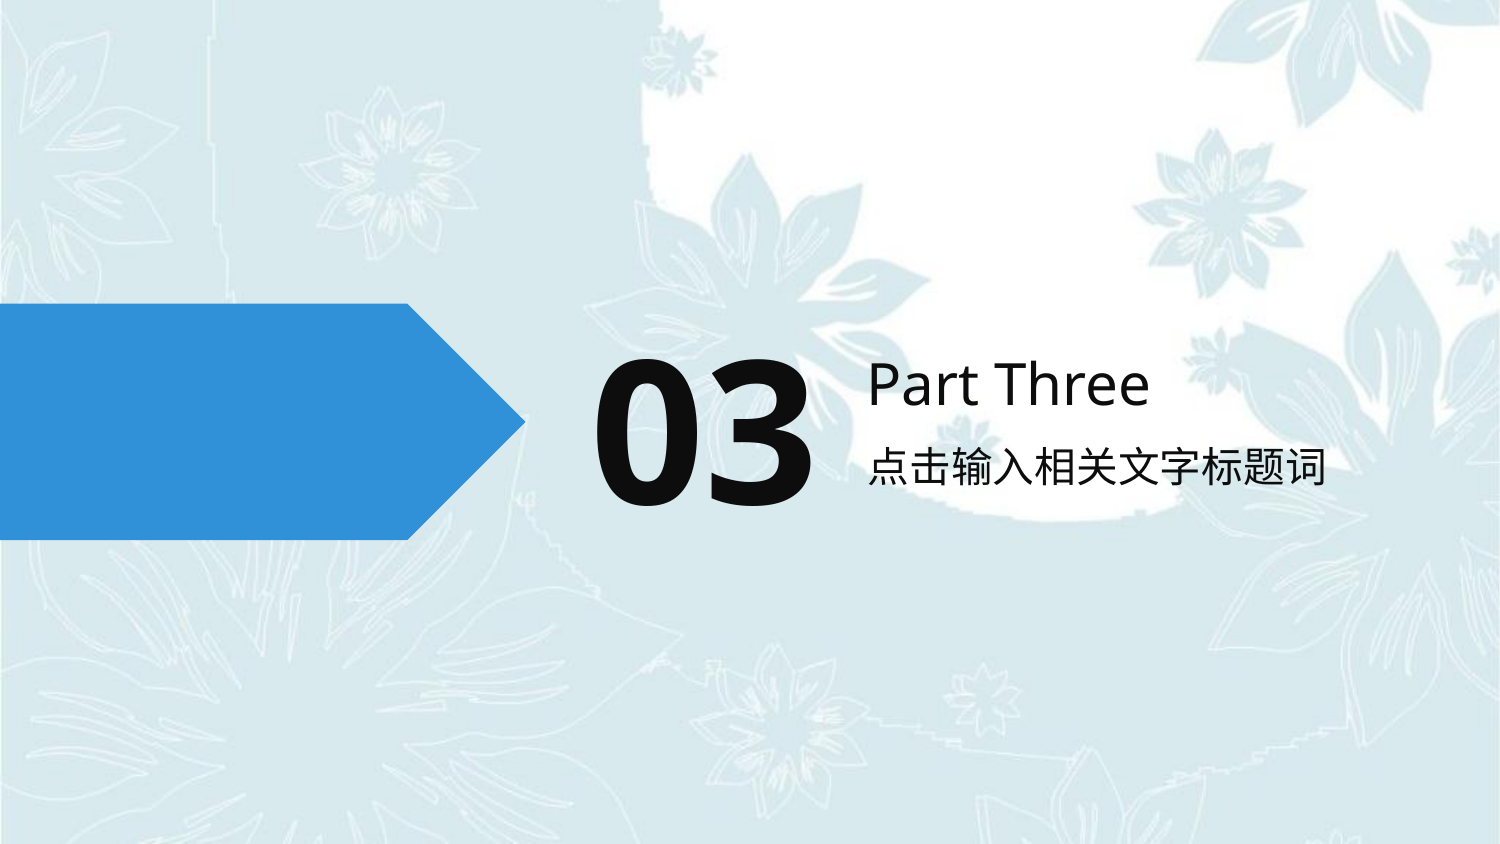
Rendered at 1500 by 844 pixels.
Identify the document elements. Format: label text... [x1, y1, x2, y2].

text_box [0, 301, 528, 543]
text_box 点击输入相关文字标题词 [852, 433, 1353, 499]
text_box 03 [575, 297, 835, 553]
picture [0, 0, 1500, 844]
text_box Part Three [851, 339, 1167, 424]
